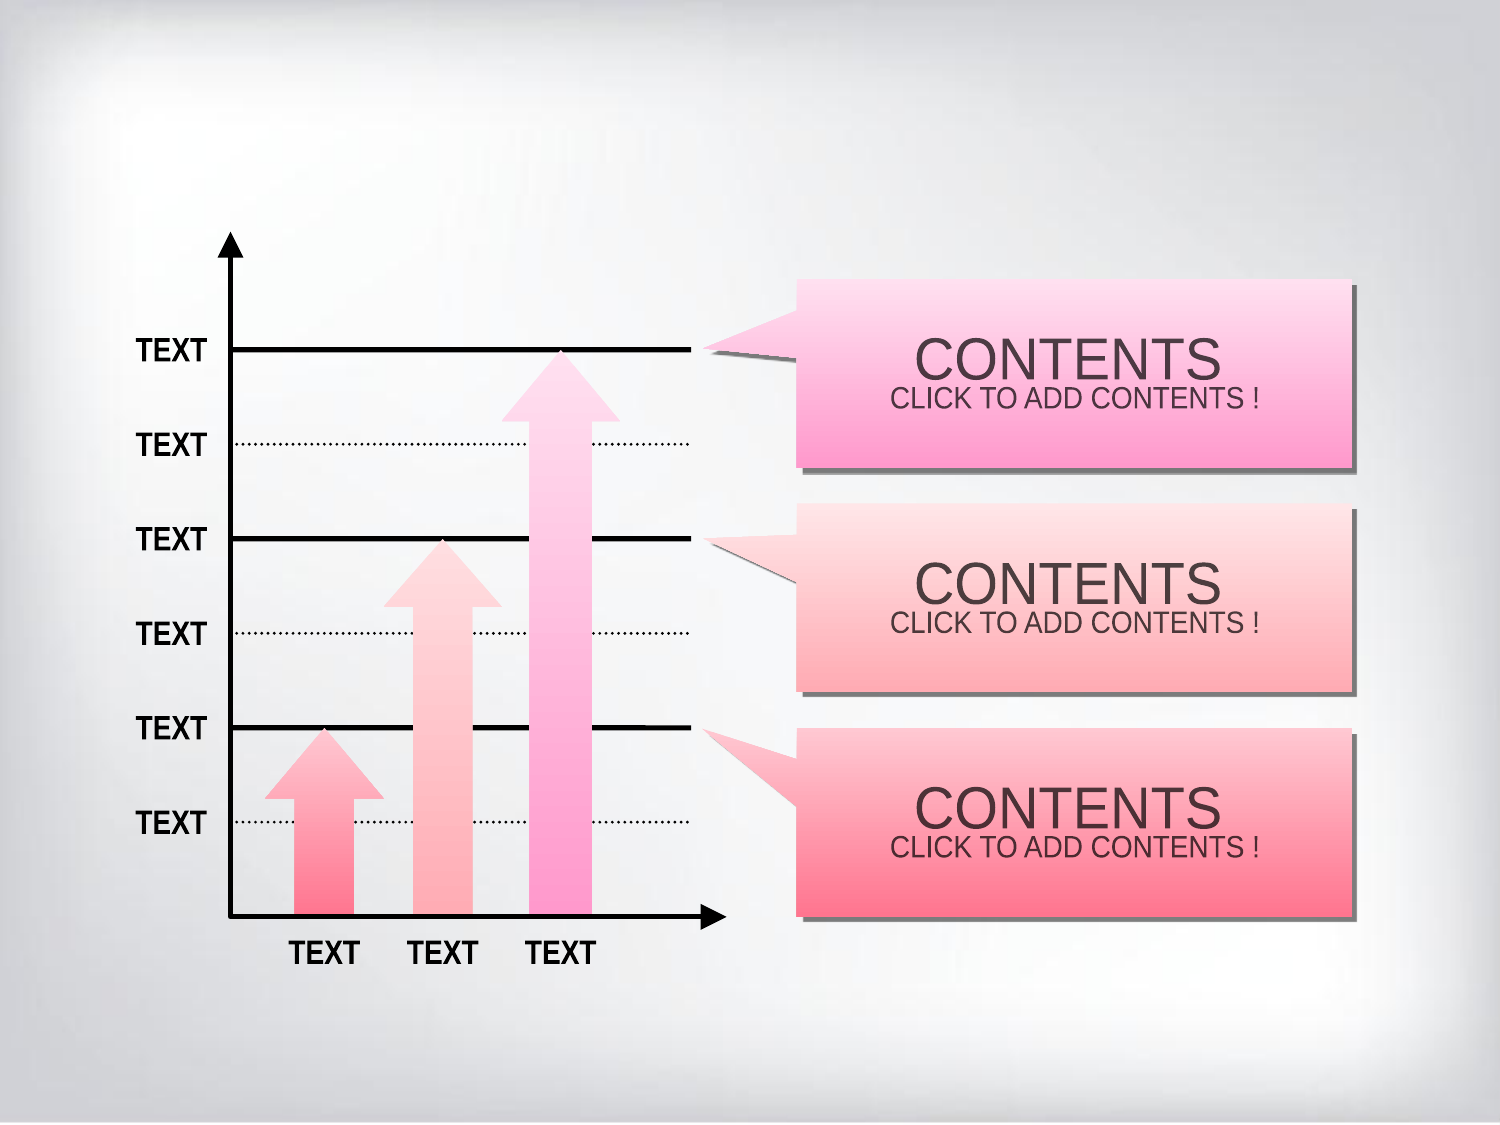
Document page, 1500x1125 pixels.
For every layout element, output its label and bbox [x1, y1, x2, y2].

text_box [135, 231, 1352, 965]
picture [0, 0, 1500, 1125]
